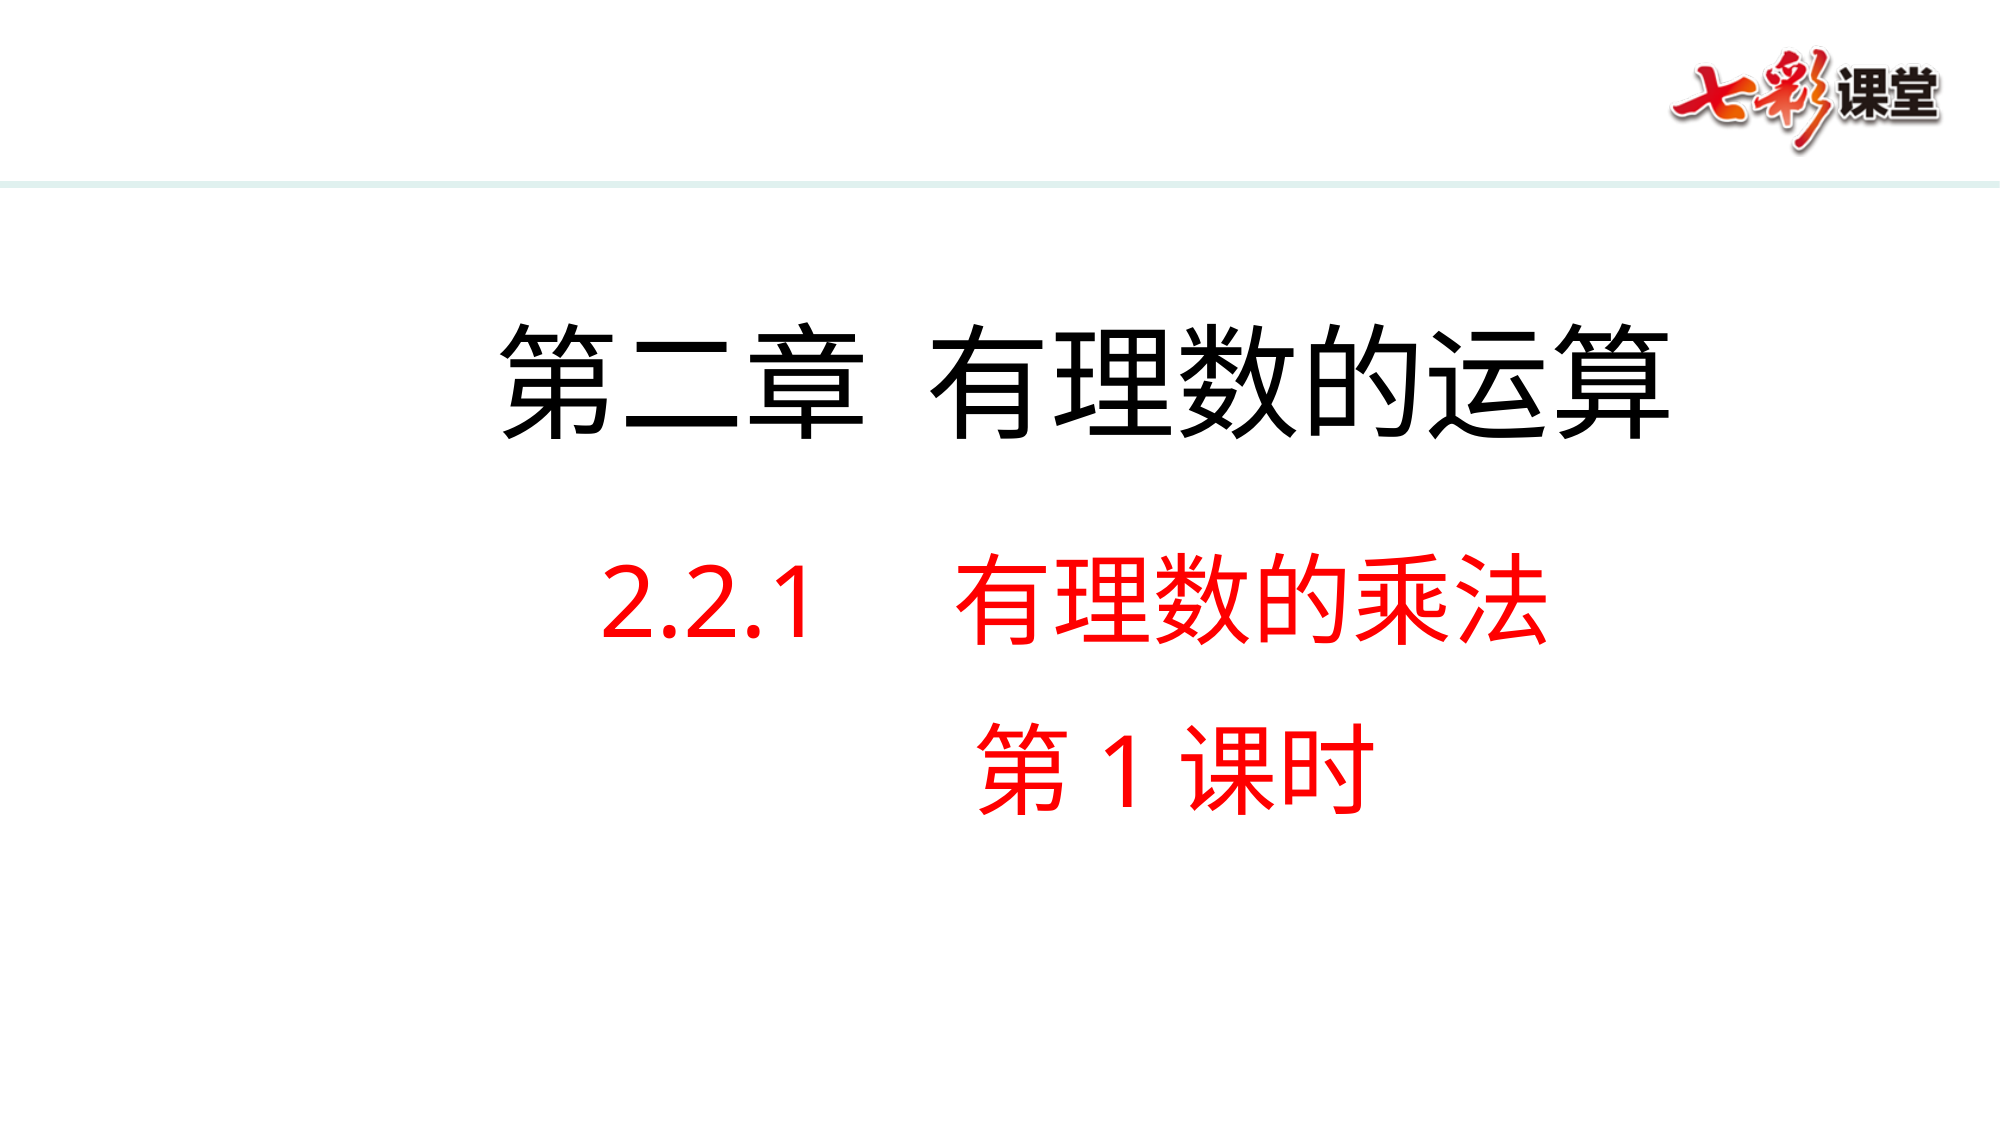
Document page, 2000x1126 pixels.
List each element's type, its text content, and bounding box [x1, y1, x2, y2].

picture [1666, 42, 1948, 157]
text_box 第二章 有理数的运算 [432, 294, 1737, 465]
text_box 2.2.1 有理数的乘法 第1课时 [377, 527, 1723, 838]
